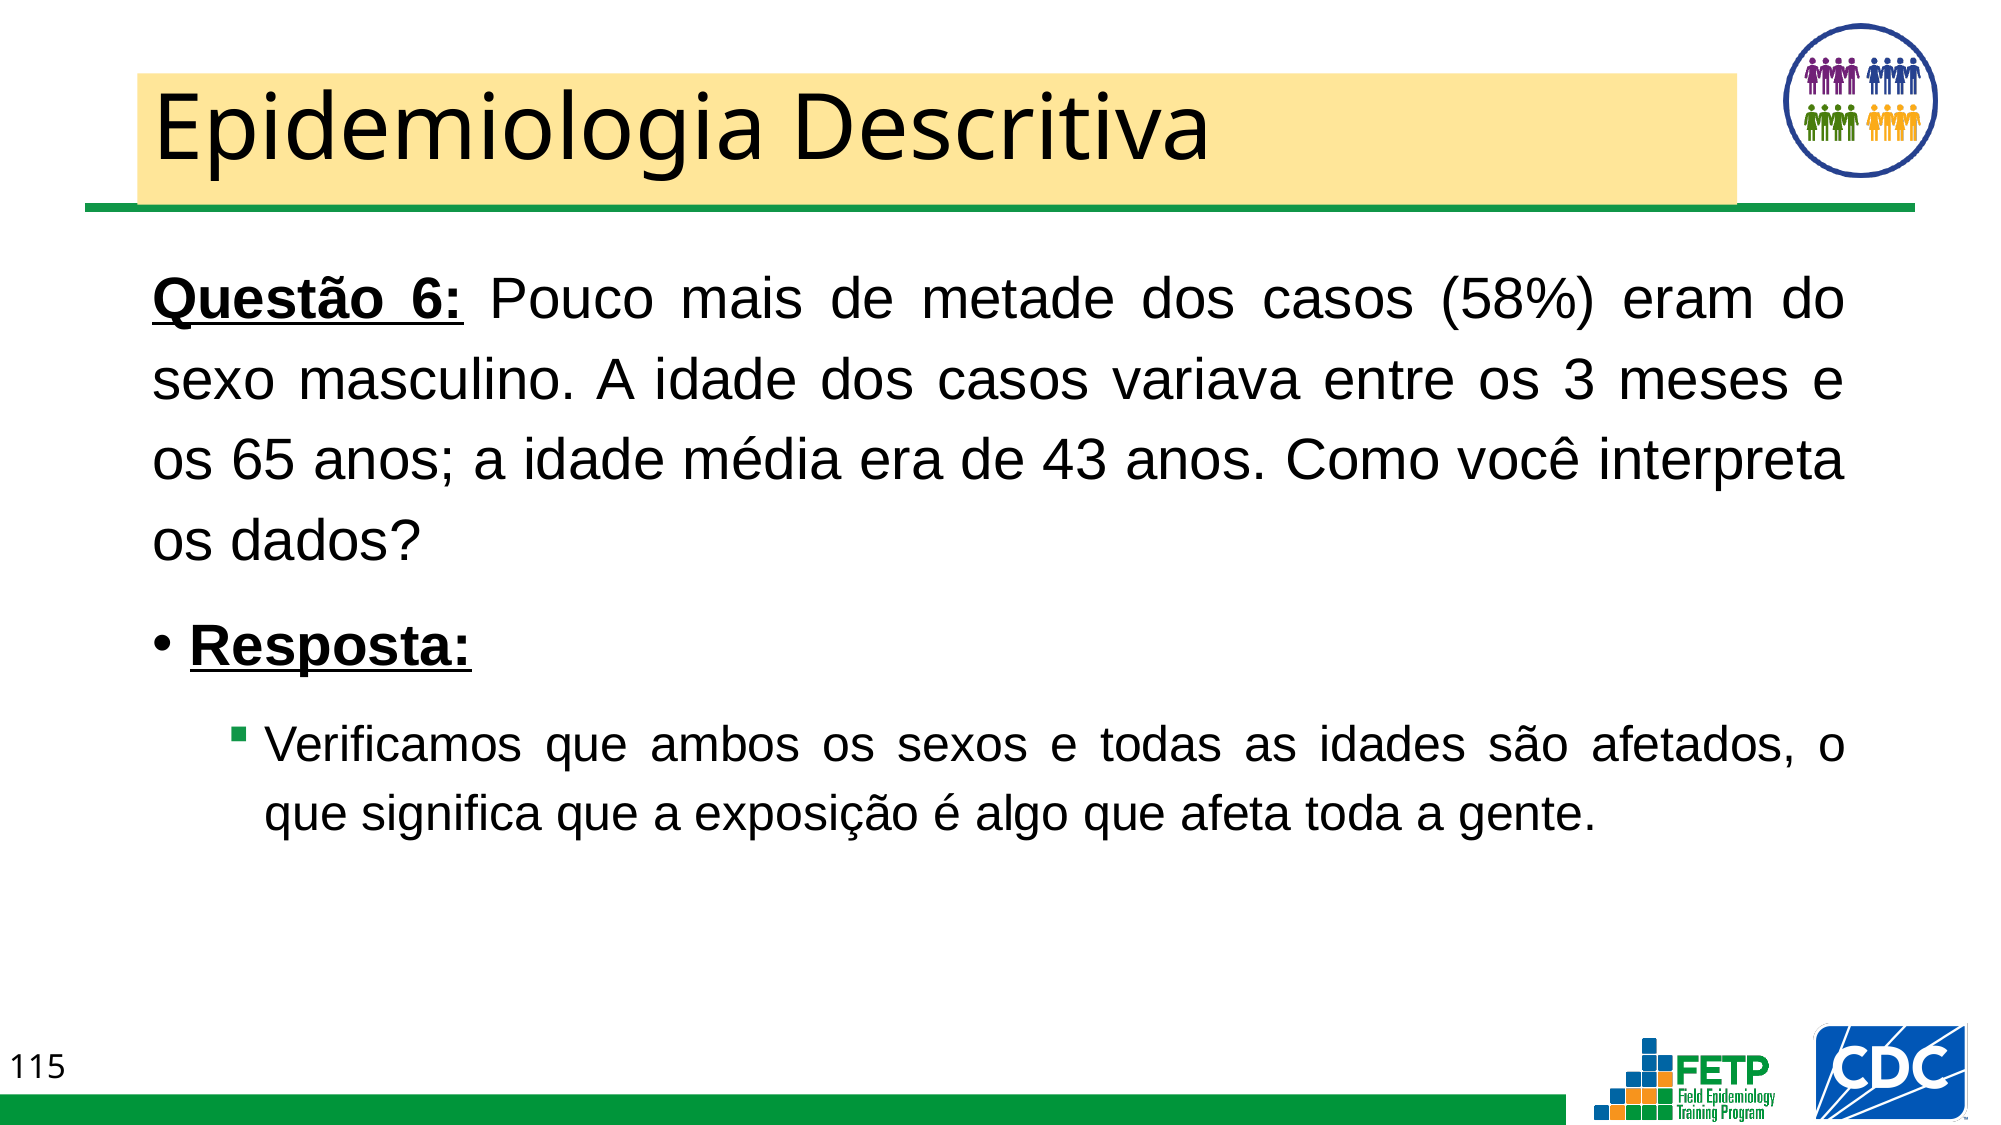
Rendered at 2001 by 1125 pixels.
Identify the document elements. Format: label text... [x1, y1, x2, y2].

list Questão 6: Pouco mais de metade dos casos (58%) eram do sexo masculino. A idade dos casos variava entre os 3 meses e os 65 anos; a idade média era de 43 anos. Como você interpreta os dados? Resposta: Verificamos que ambos os sexos e todas as idades são afetados, o que significa que a exposição é algo que afeta toda a gente. [137, 242, 1863, 1004]
picture [1813, 1023, 1968, 1122]
title Epidemiologia Descritiva [137, 73, 1738, 205]
picture [1783, 23, 1938, 178]
picture [1594, 1038, 1775, 1122]
